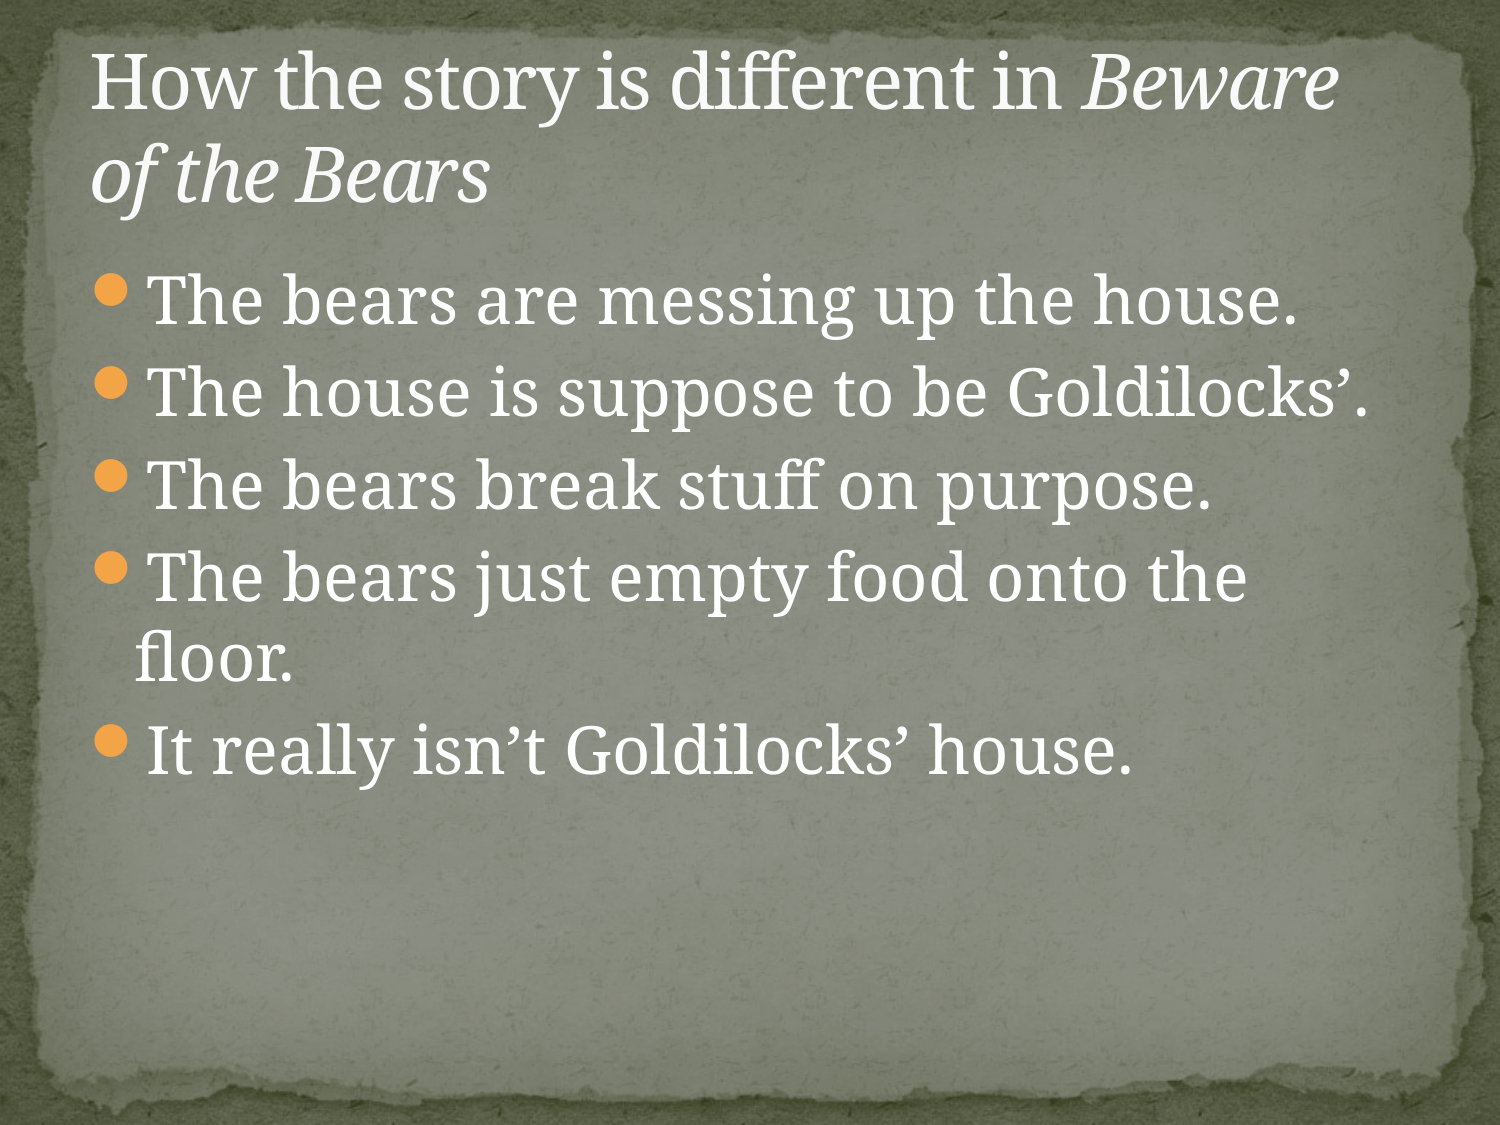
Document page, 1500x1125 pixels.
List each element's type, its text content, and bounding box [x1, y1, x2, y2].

list The bears are messing up the house. The house is suppose to be Goldilocks’. The bears break stuff on purpose. The bears just empty food onto the floor. It really isn’t Goldilocks’ house. [75, 249, 1425, 1000]
title How the story is different in Beware of the Bears [74, 24, 1425, 225]
